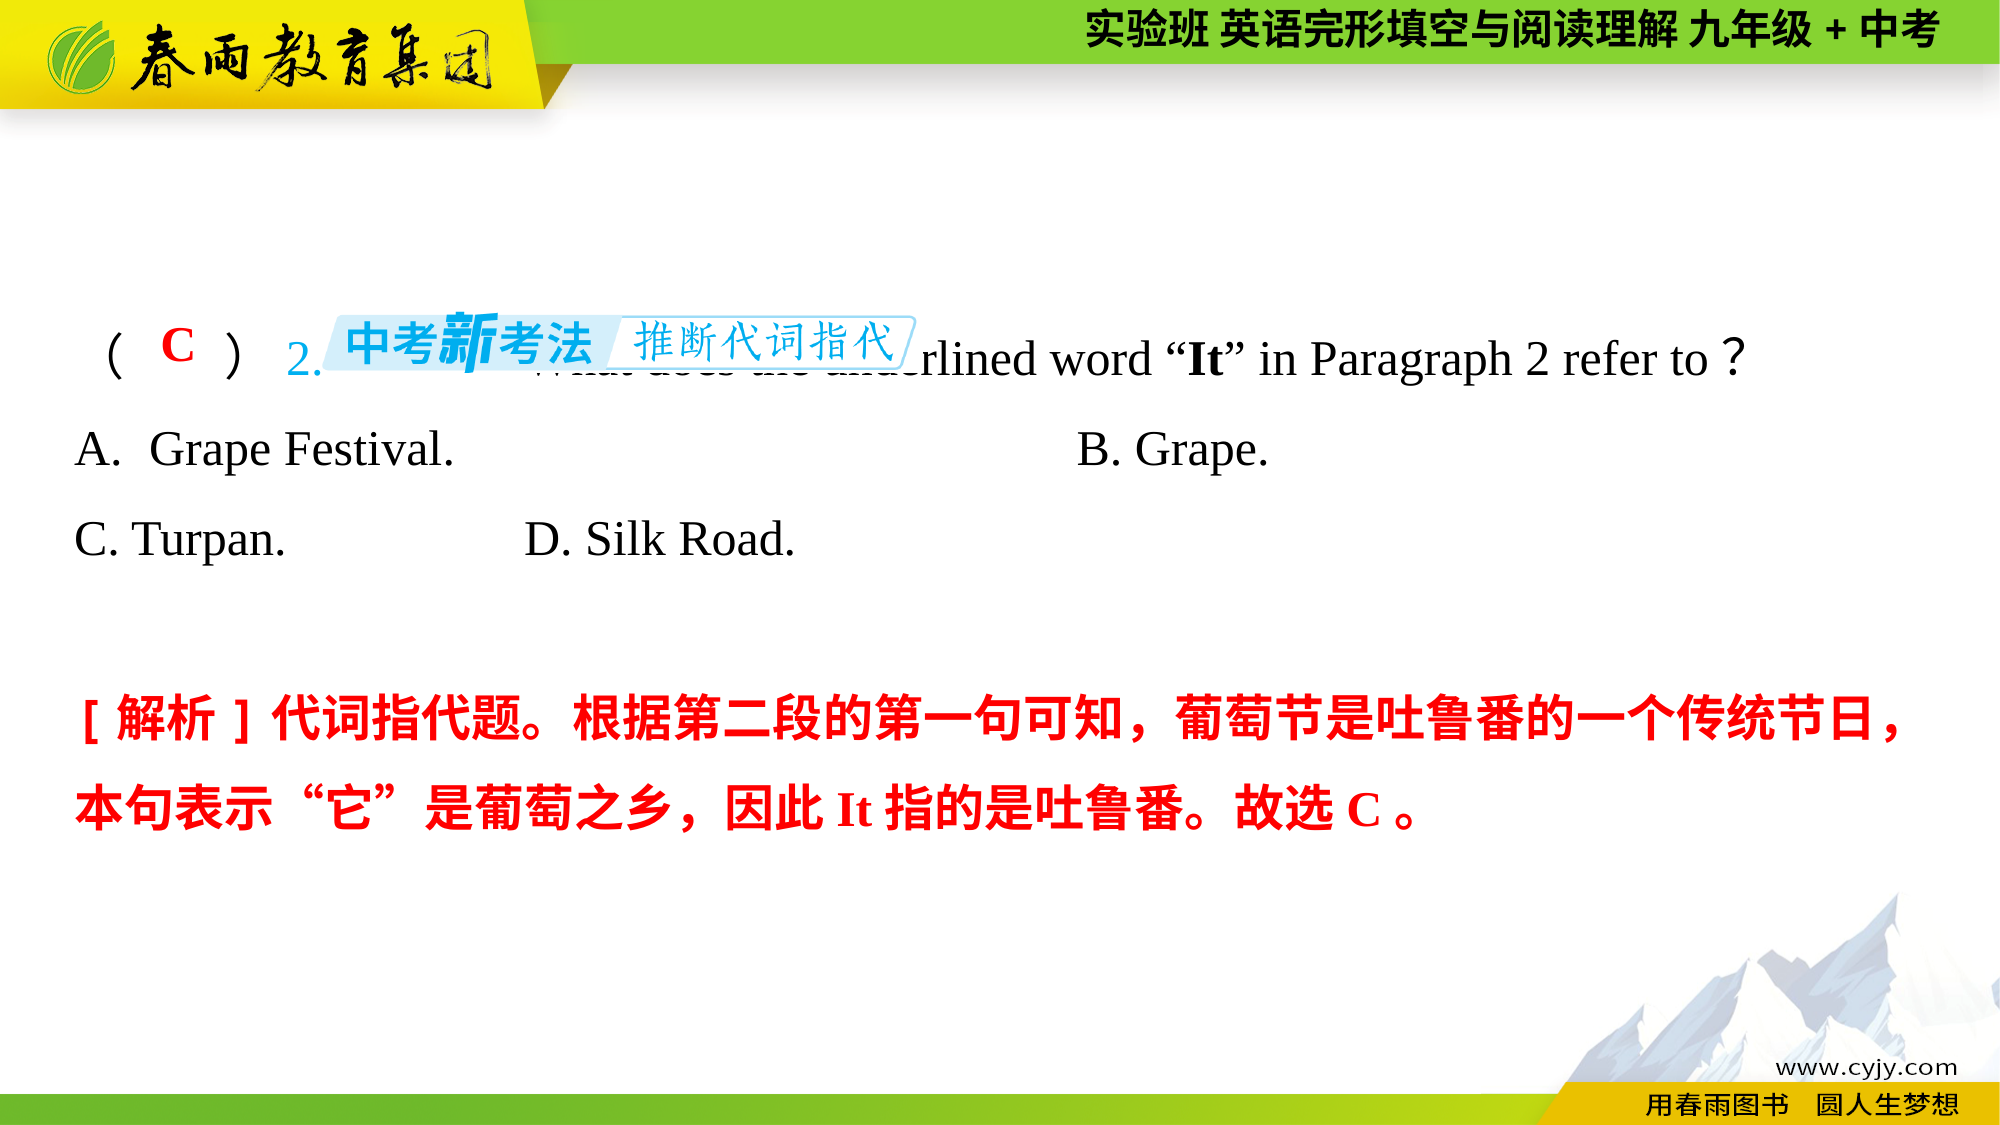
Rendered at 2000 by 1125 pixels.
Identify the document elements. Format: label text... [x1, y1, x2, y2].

picture [0, 0, 2000, 1125]
list （ ）2. What does the underlined word “It” in Paragraph 2 refer to？ Grape Festival. B. Grape. C. Turpan. D. Silk Road. [59, 288, 1944, 667]
text_box C [145, 304, 212, 380]
text_box [解析]代词指代题。根据第二段的第一句可知，葡萄节是吐鲁番的一个传统节日，本句表示“它”是葡萄之乡，因此It指的是吐鲁番。故选C。 [59, 667, 1944, 844]
